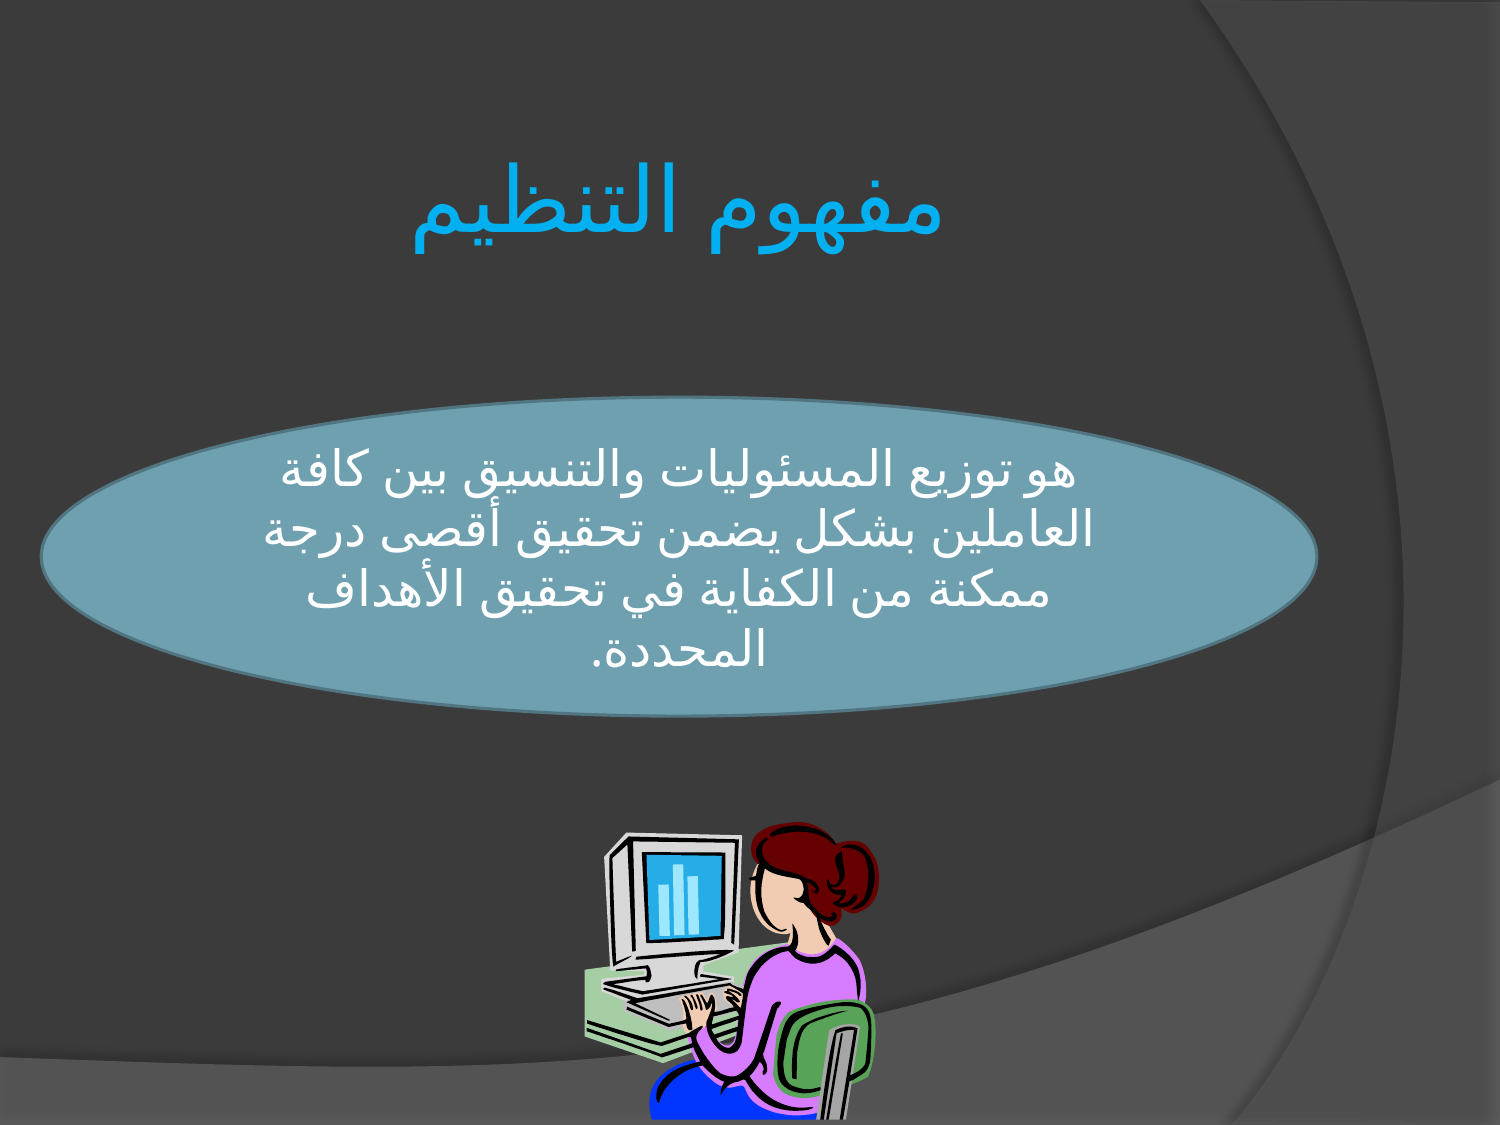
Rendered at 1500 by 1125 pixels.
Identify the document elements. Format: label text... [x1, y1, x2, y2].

title مفهوم التنظيم [66, 101, 1292, 290]
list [584, 821, 880, 1123]
text_box هو توزيع المسئوليات والتنسيق بين كافة العاملين بشكل يضمن تحقيق أقصى درجة ممكنة من الكفاية في تحقيق الأهداف المحددة. [39, 395, 1319, 718]
